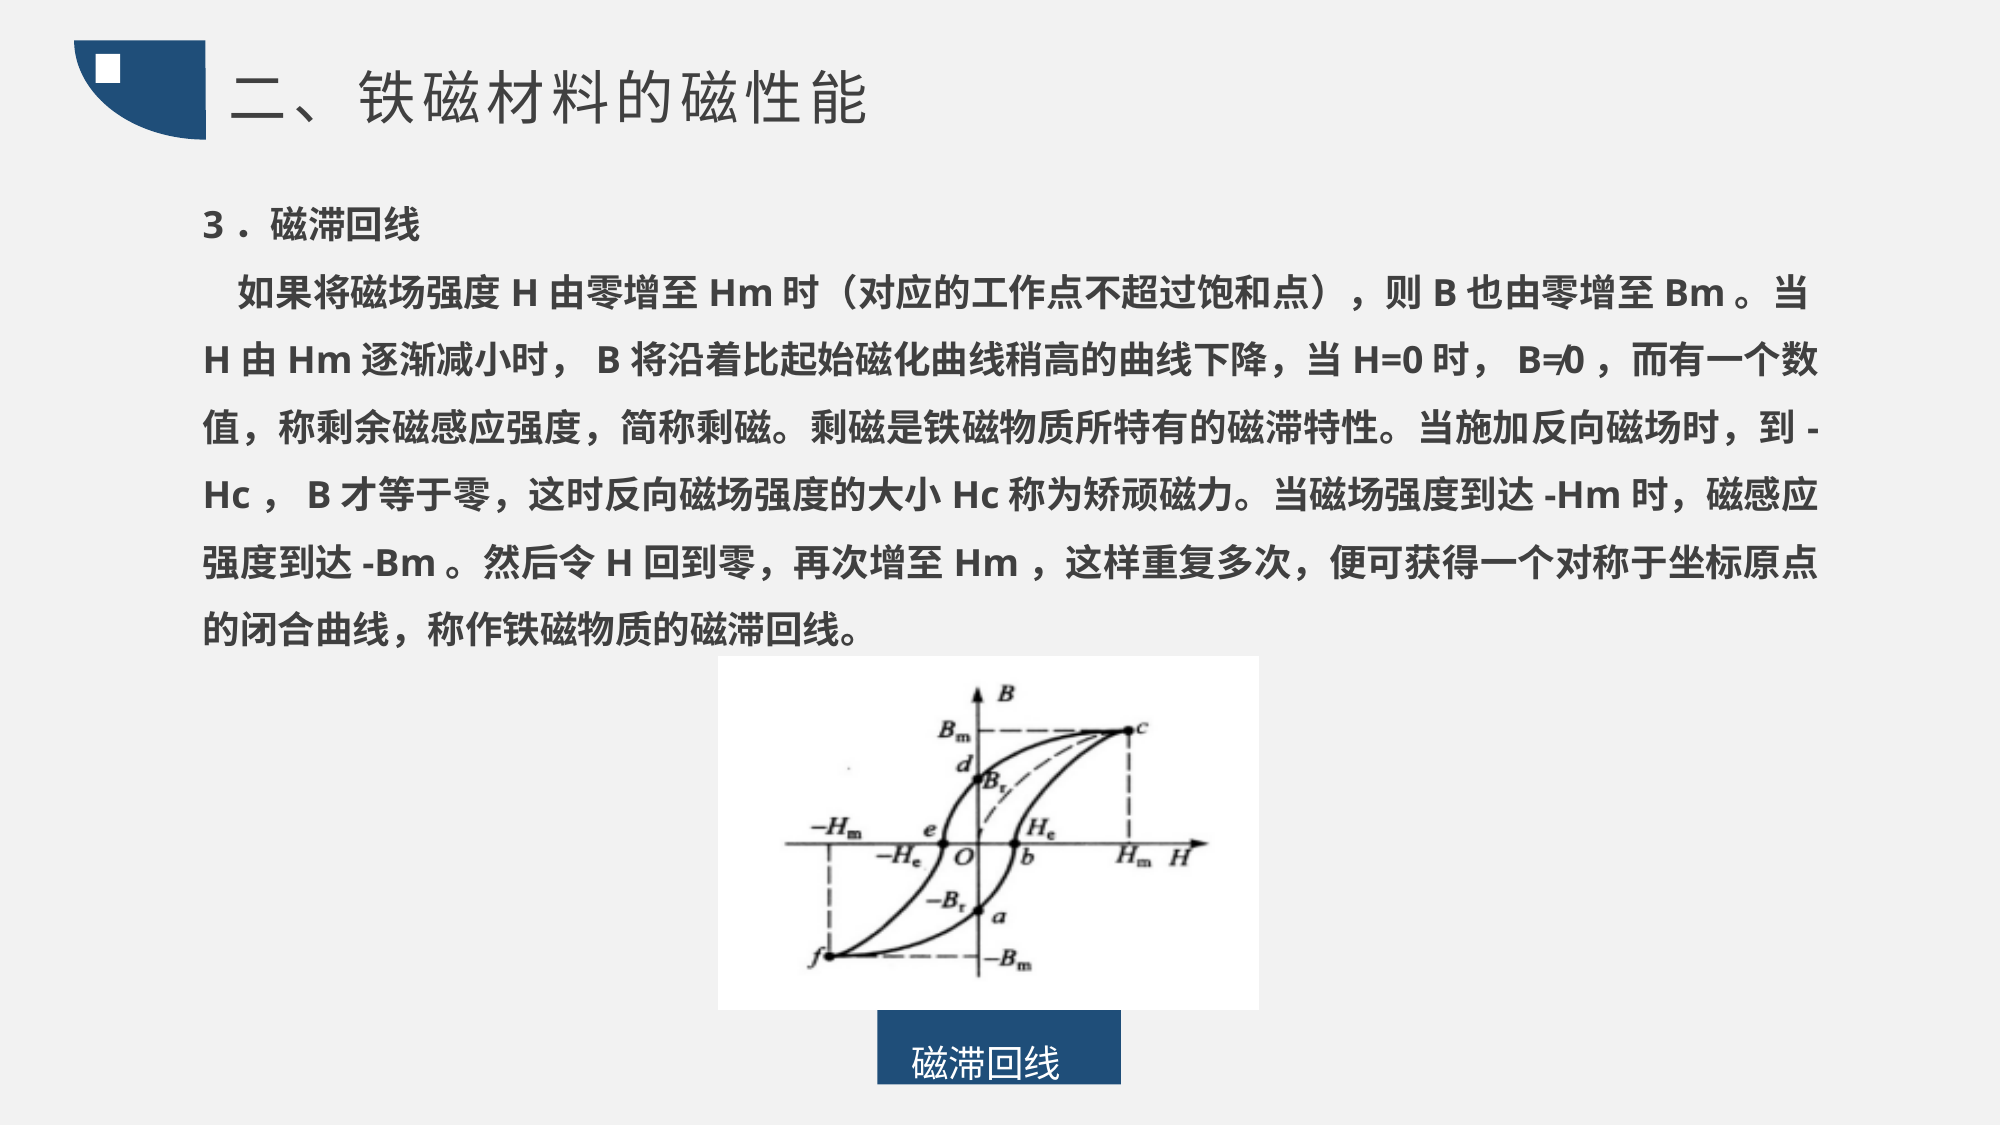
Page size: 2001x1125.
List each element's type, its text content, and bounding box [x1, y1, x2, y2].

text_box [74, 0, 1070, 211]
picture [718, 656, 1259, 1010]
text_box 3．磁滞回线 如果将磁场强度H由零增至Hm时（对应的工作点不超过饱和点），则B也由零增至Bm。当H由Hm逐渐减小时，B将沿着比起始磁化曲线稍高的曲线下降，当H=0时，B≠0，而有一个数值，称剩余磁感应强度，简称剩磁。剩磁是铁磁物质所特有的磁滞特性。当施加反向磁场时，到-Hc，B才等于零，这时反向磁场强度的大小Hc称为矫顽磁力。当磁场强度到达-Hm时，磁感应强度到达-Bm。然后令H回到零，再次增至Hm，这样重复多次，便可获得一个对称于坐标原点的闭合曲线，称作铁磁物质的磁滞回线。 [187, 171, 1834, 659]
text_box 磁滞回线 [877, 1010, 1121, 1085]
